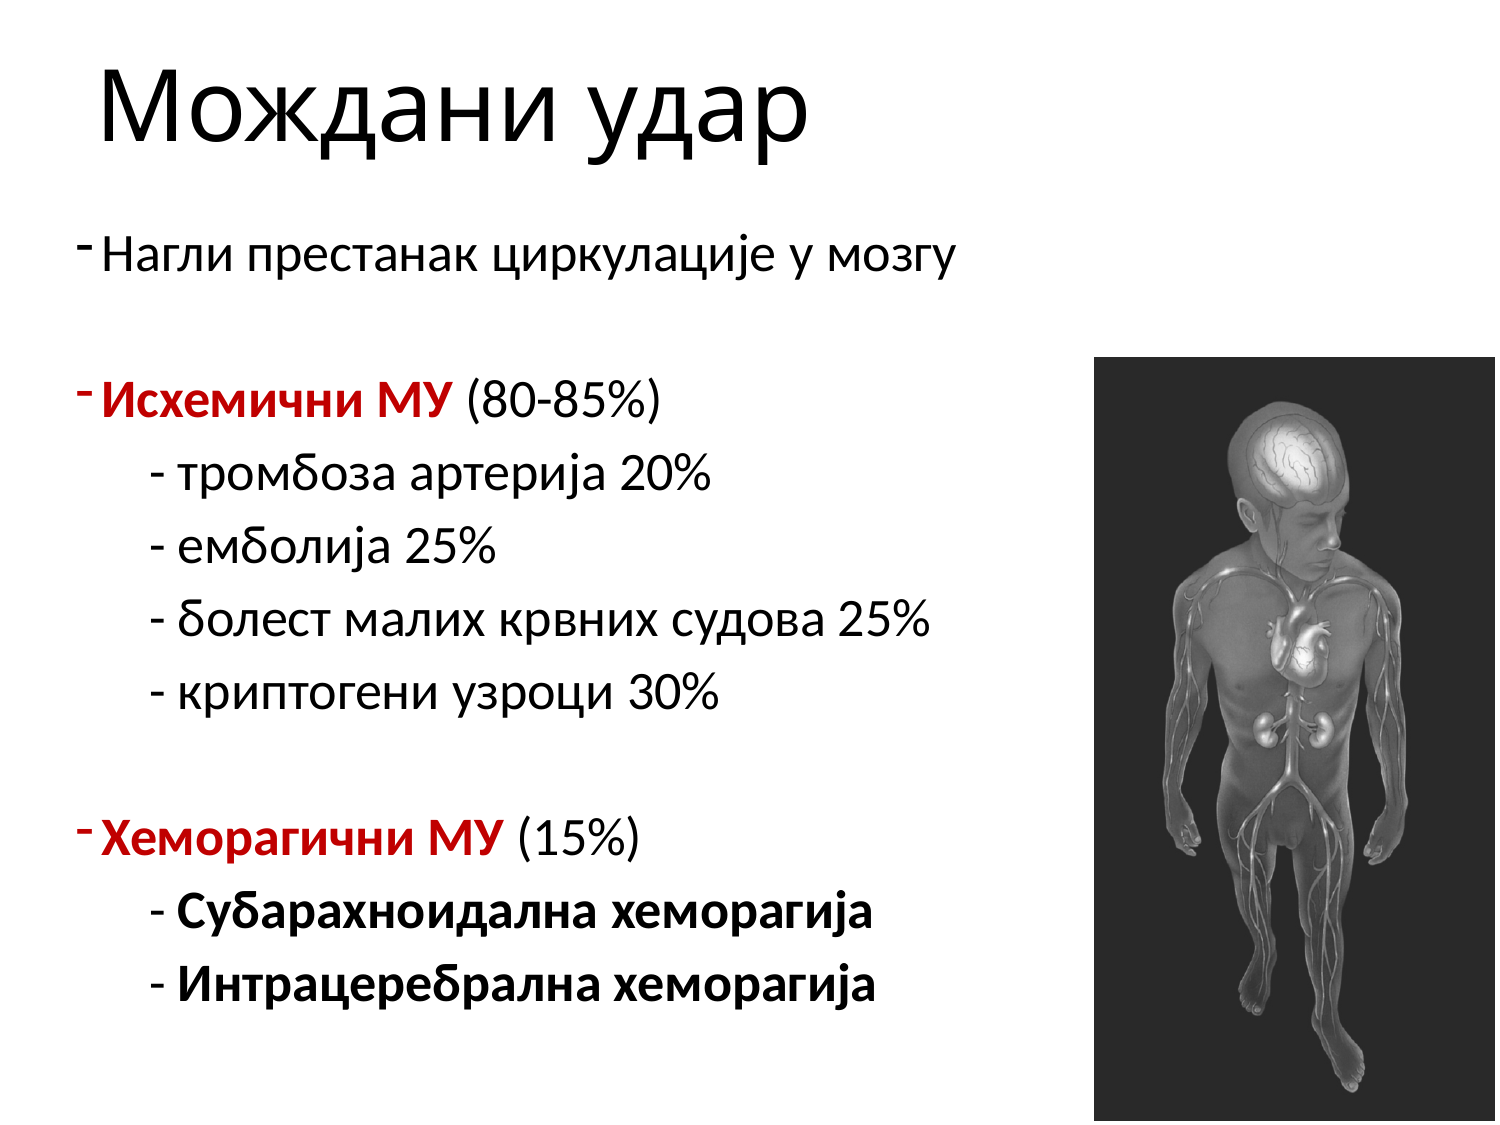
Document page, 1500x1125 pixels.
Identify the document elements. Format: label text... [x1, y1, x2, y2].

title Мождани удар [80, 0, 1375, 217]
list Нагли престанак циркулације у мозгу Исхемични МУ (80-85%) - тромбоза артерија 20% - емболија 25% - болест малих крвних судова 25% - криптогени узроци 30% Хеморагични МУ (15%) - Субарахноидална хеморагија - Интрацеребрална хеморагија [60, 217, 1375, 1029]
picture [1094, 357, 1495, 1121]
